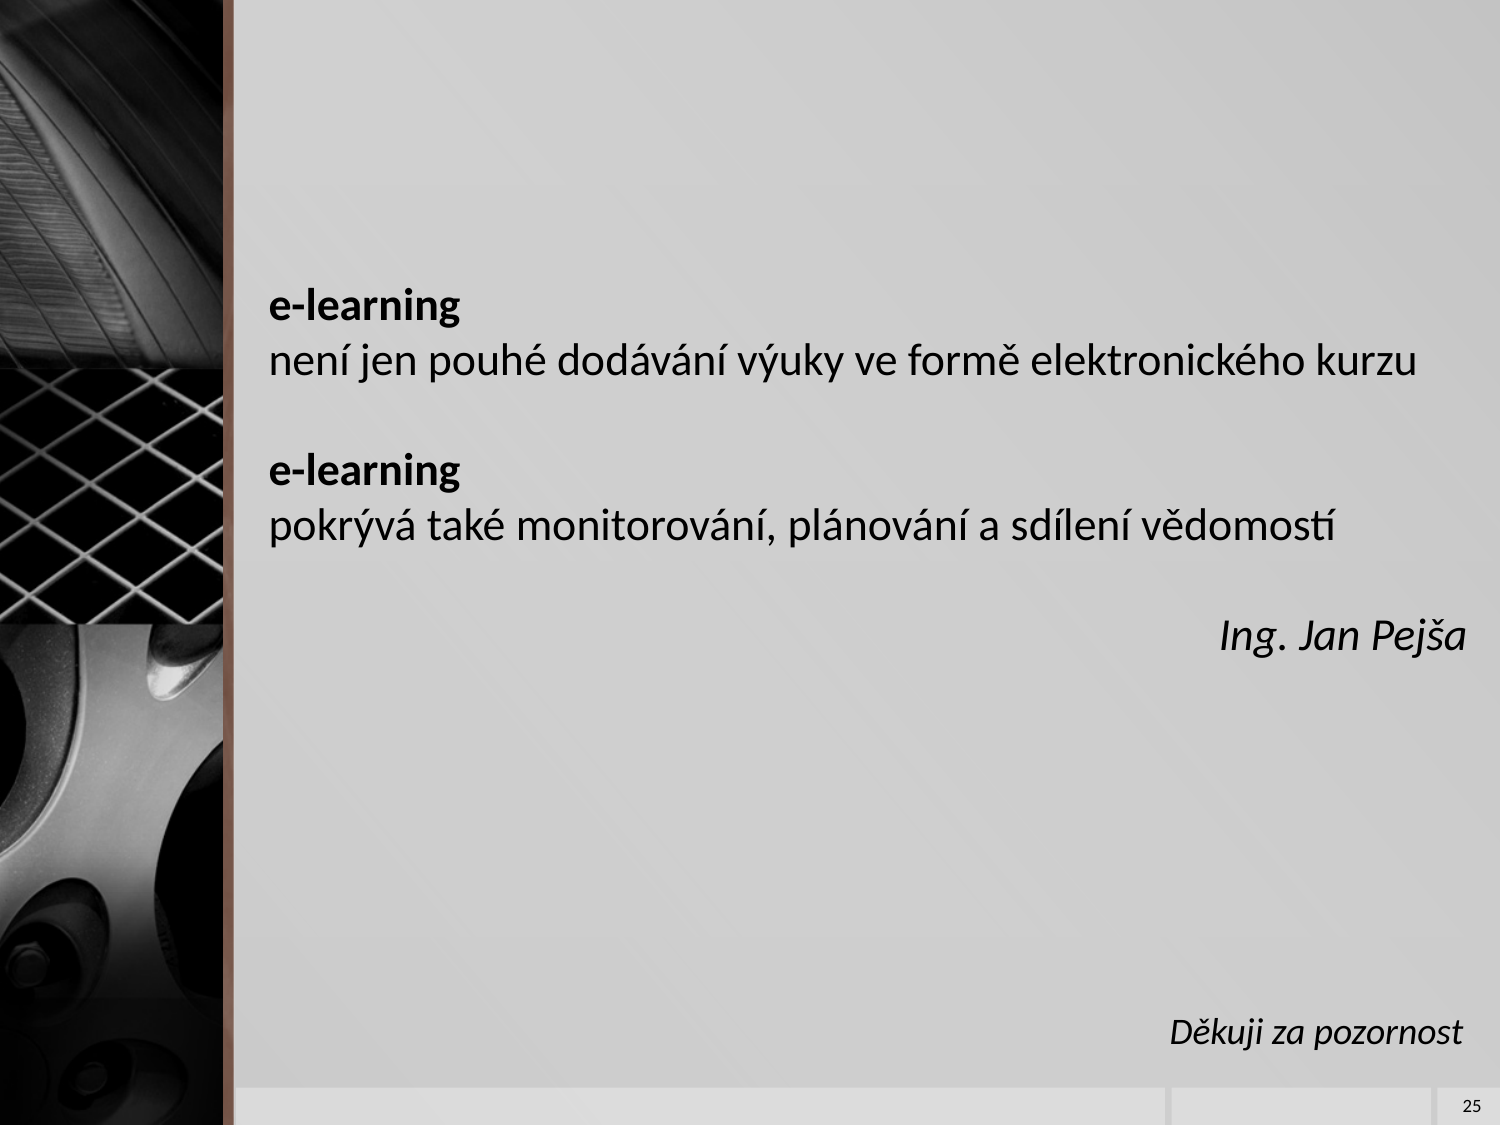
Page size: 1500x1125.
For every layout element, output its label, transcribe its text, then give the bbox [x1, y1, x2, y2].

picture [0, 0, 223, 1125]
slide_number 25 [1434, 1084, 1497, 1125]
text_box Děkuji za pozornost [1154, 999, 1479, 1060]
text_box e-learning není jen pouhé dodávání výuky ve formě elektronického kurzu e-learning pokrývá také monitorování, plánování a sdílení vědomostí Ing. Jan Pejša [253, 267, 1483, 667]
